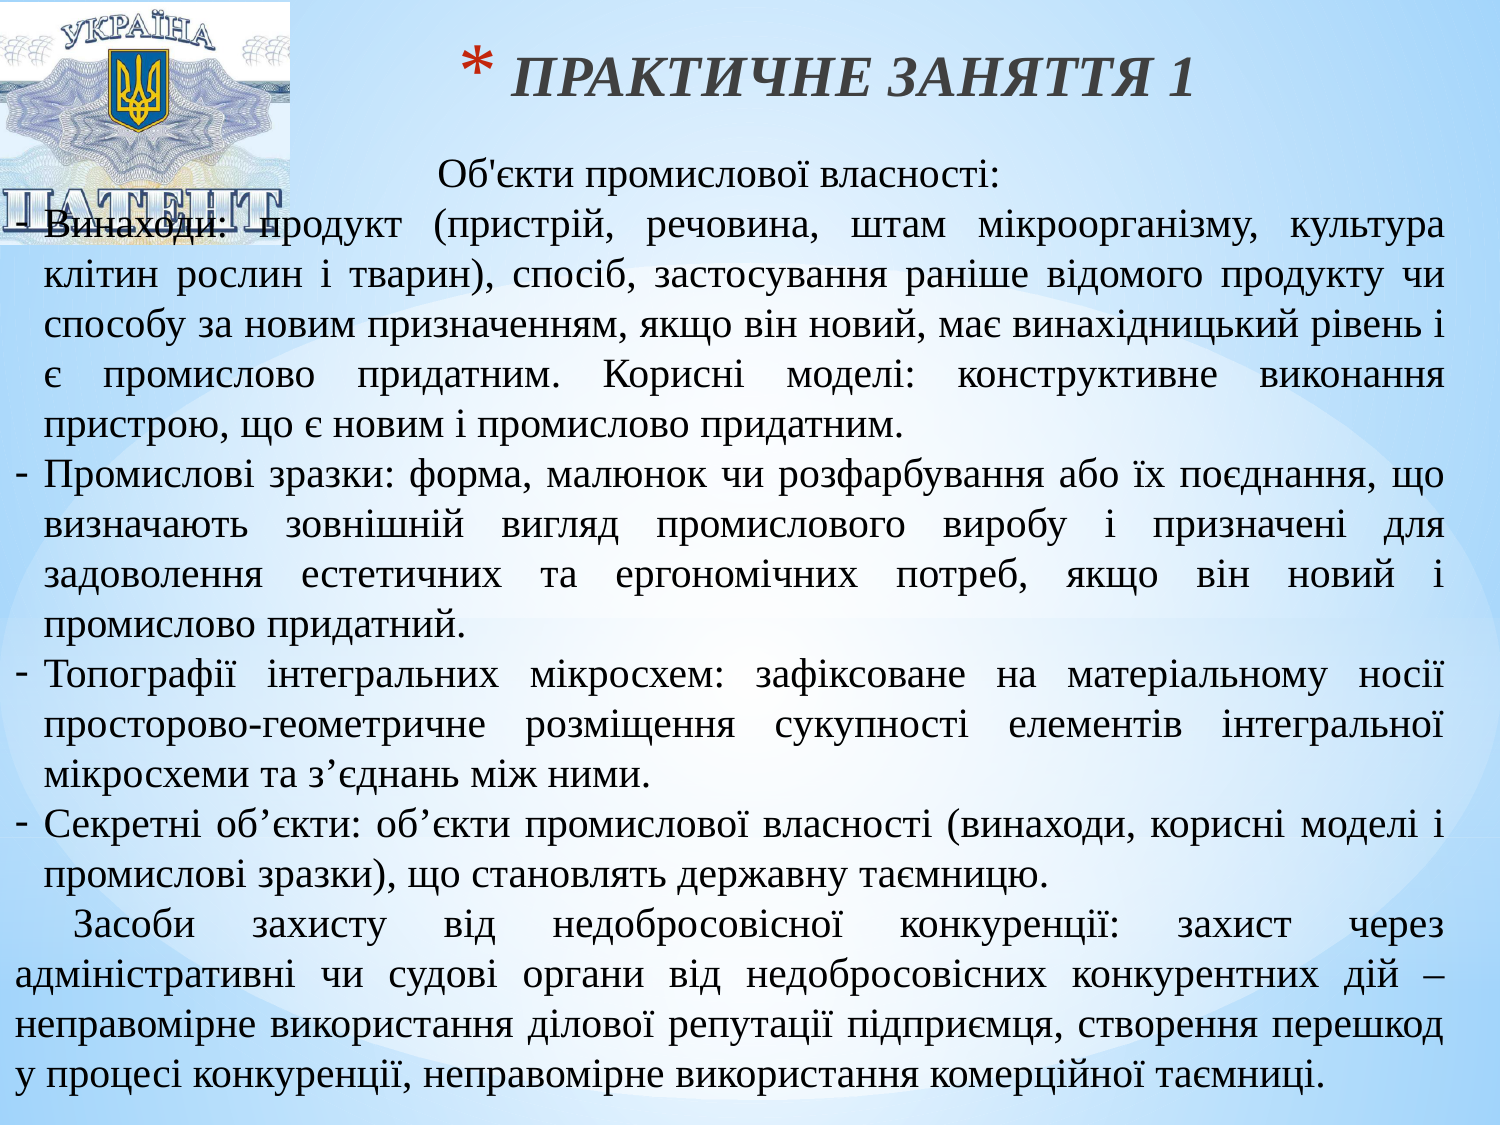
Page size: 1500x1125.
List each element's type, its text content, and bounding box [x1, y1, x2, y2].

picture [0, 2, 290, 245]
text_box ПРАКТИЧНЕ ЗАНЯТТЯ 1 [295, 30, 1427, 114]
text_box Об'єкти промислової власності: Винаходи: продукт (пристрій, речовина, штам мікроорганізму, культура клітин рослин i тварин), спосіб, застосування раніше відомого продукту чи способу за новим призначенням, якщо він новий, має винахідницький рівень i є промислово придатним. Корисні моделі: конструктивне виконання пристрою, що є новим i промислово придатним. Промислові зразки: форма, малюнок чи розфарбування або їх поєднання, що визначають зовнішній вигляд промислового виробу i призначені для задоволення естетичних та ергономічних потреб, якщо він новий i промислово придатний. Топографії інтегральних мікросхем: зафіксоване на матеріальному носії просторово-геометричне розміщення сукупності елементів інтегральної мікросхеми та з’єднань між ними. Секретні об’єкти: об’єкти промислової власності (винаходи, корисні моделі i промислові зразки), що становлять державну таємницю. Засоби захисту від недобросовісної конкуренції: захист через адміністративні чи судові органи від недобросовісних конкурентних дій – неправомірне використання ділової репутації підприємця, створення перешкод у процесі конкуренції, неправомірне використання комерційної таємниці. [0, 138, 1471, 1104]
